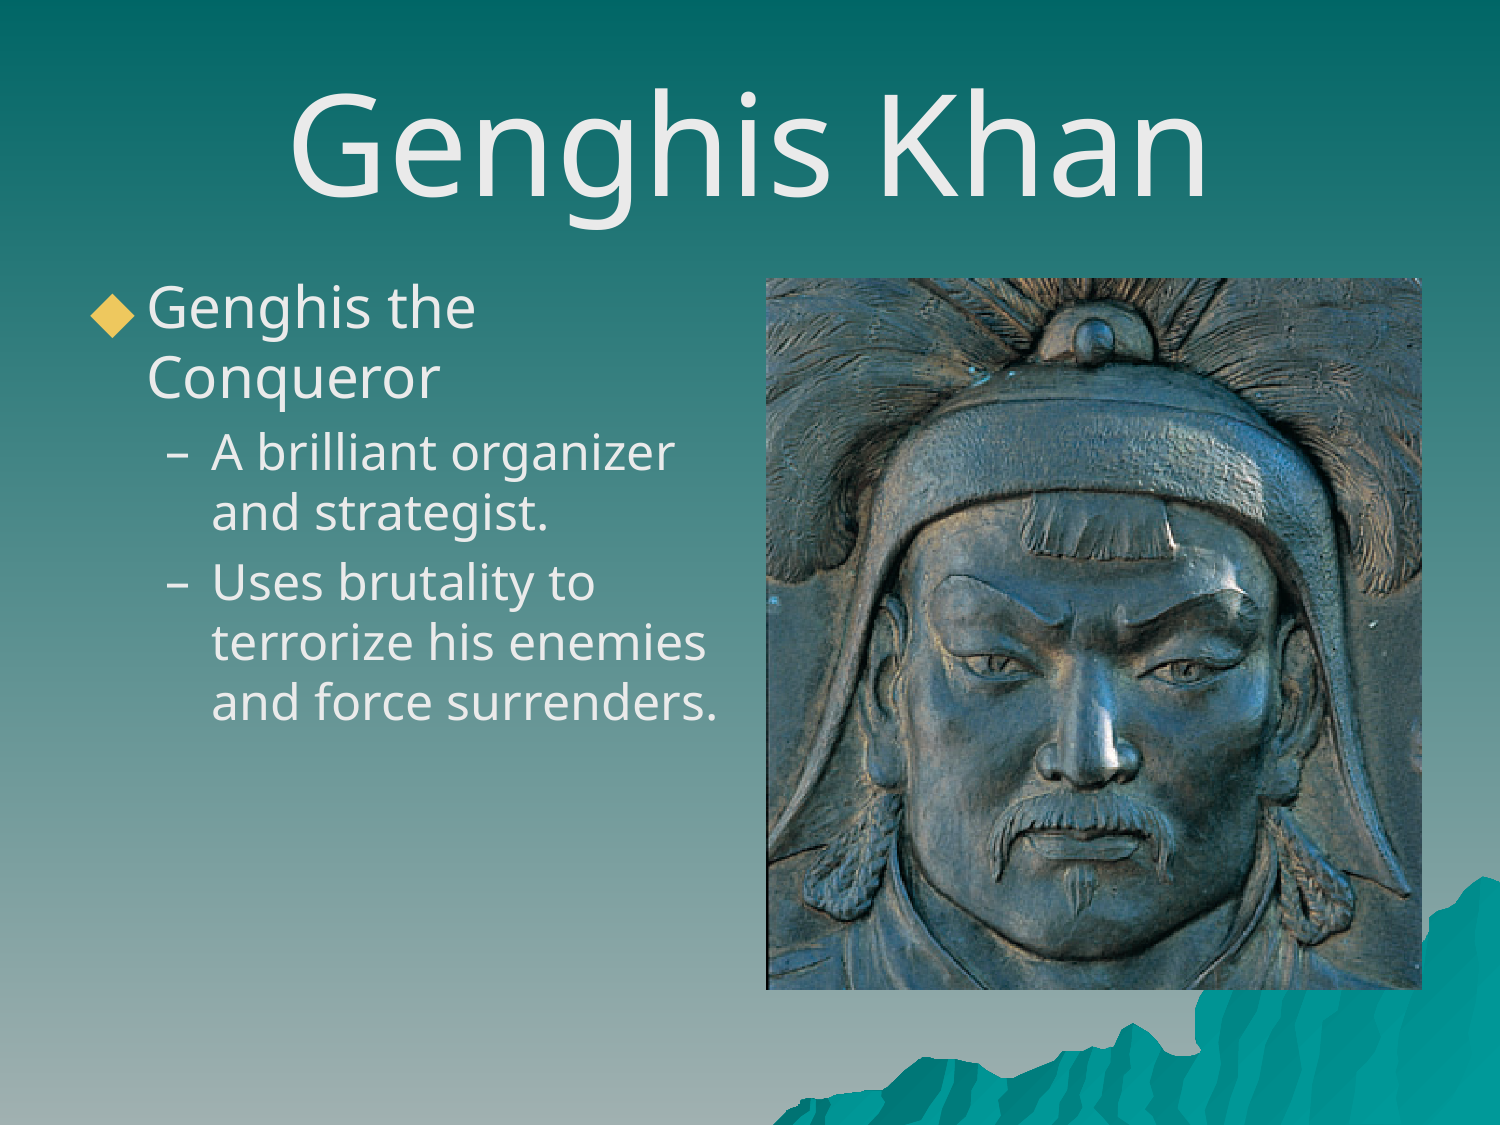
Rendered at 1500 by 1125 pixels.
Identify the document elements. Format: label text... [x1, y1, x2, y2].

list Genghis the Conqueror A brilliant organizer and strategist. Uses brutality to terrorize his enemies and force surrenders. [75, 262, 738, 1006]
title Genghis Khan [75, 45, 1425, 233]
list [765, 278, 1422, 990]
